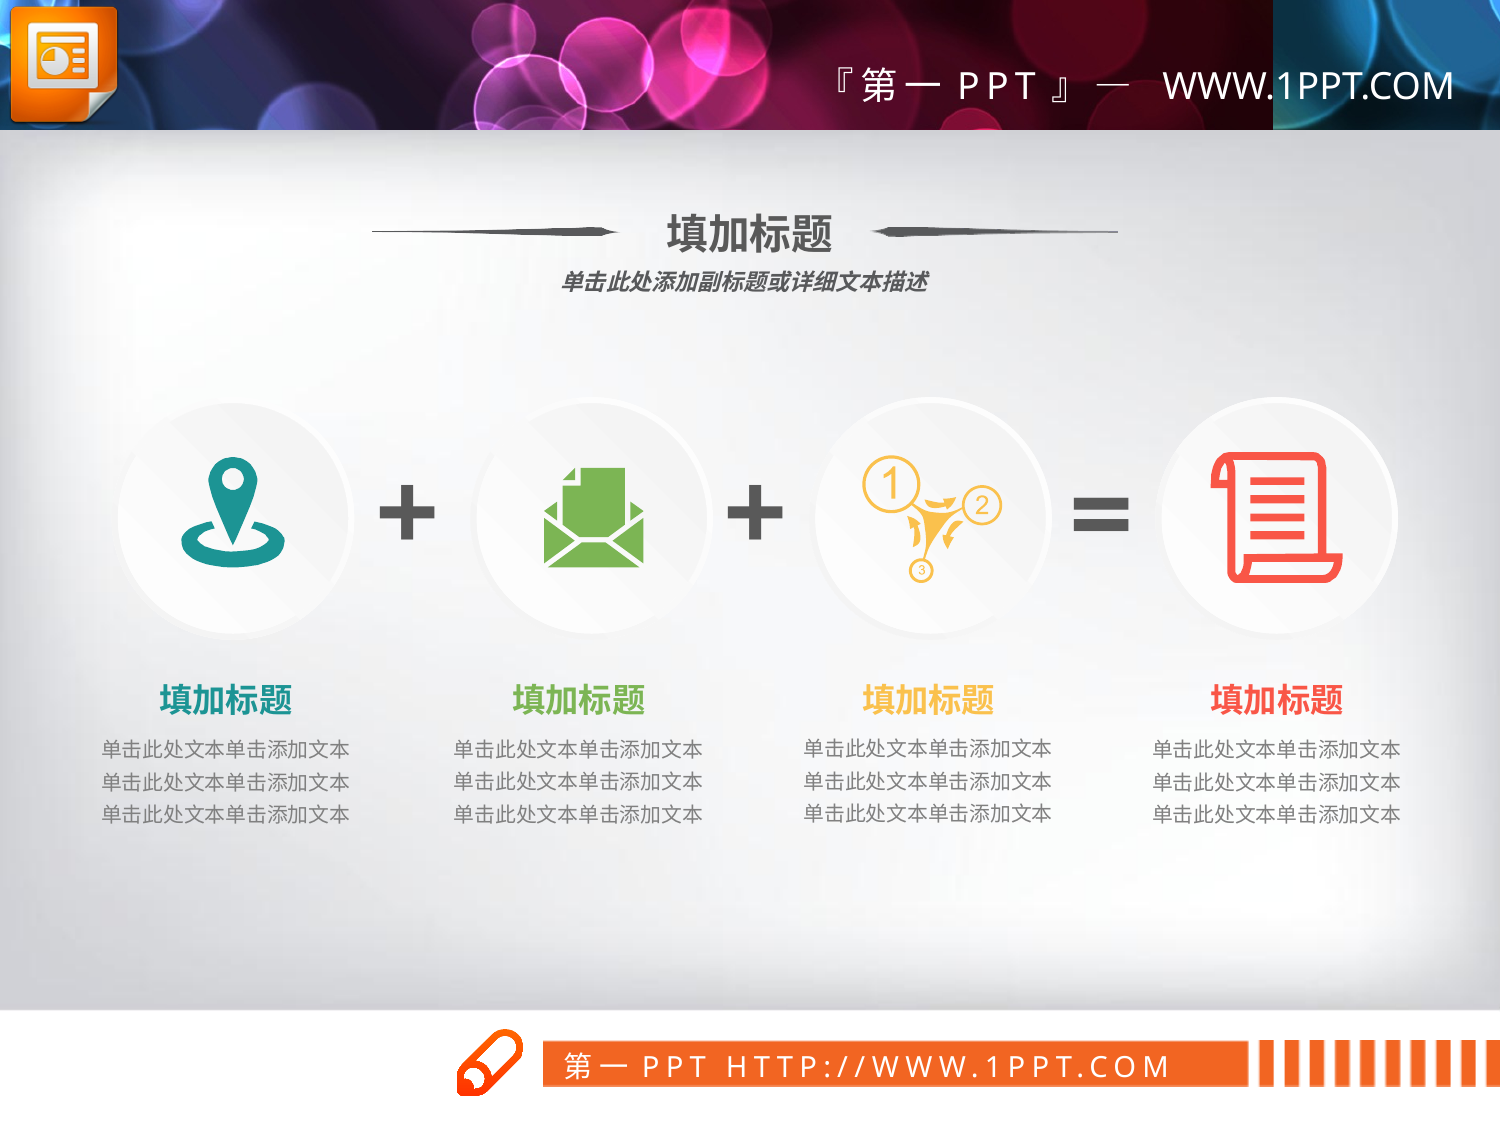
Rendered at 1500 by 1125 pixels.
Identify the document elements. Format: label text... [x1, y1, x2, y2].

text_box 单击此处文本单击添加文本单击此处文本单击添加文本单击此处文本单击添加文本 [801, 721, 1056, 826]
text_box 填加标题 [430, 671, 728, 720]
picture [0, 0, 1500, 1012]
text_box 填加标题 [584, 208, 916, 259]
picture [543, 1040, 1500, 1087]
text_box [1155, 396, 1399, 641]
text_box 填加标题 [77, 672, 375, 720]
text_box + [718, 432, 803, 583]
text_box 单击此处文本单击添加文本单击此处文本单击添加文本单击此处文本单击添加文本 [1149, 722, 1404, 827]
text_box 单击此处添加副标题或详细文本描述 [545, 260, 943, 303]
text_box = [1057, 434, 1150, 585]
text_box 填加标题 [1128, 672, 1426, 720]
text_box 填加标题 [780, 671, 1077, 719]
text_box 单击此处文本单击添加文本单击此处文本单击添加文本单击此处文本单击添加文本 [451, 721, 706, 827]
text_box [808, 396, 1053, 641]
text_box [470, 396, 714, 641]
text_box 单击此处文本单击添加文本单击此处文本单击添加文本单击此处文本单击添加文本 [98, 722, 353, 827]
text_box + [360, 432, 465, 583]
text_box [111, 396, 355, 641]
